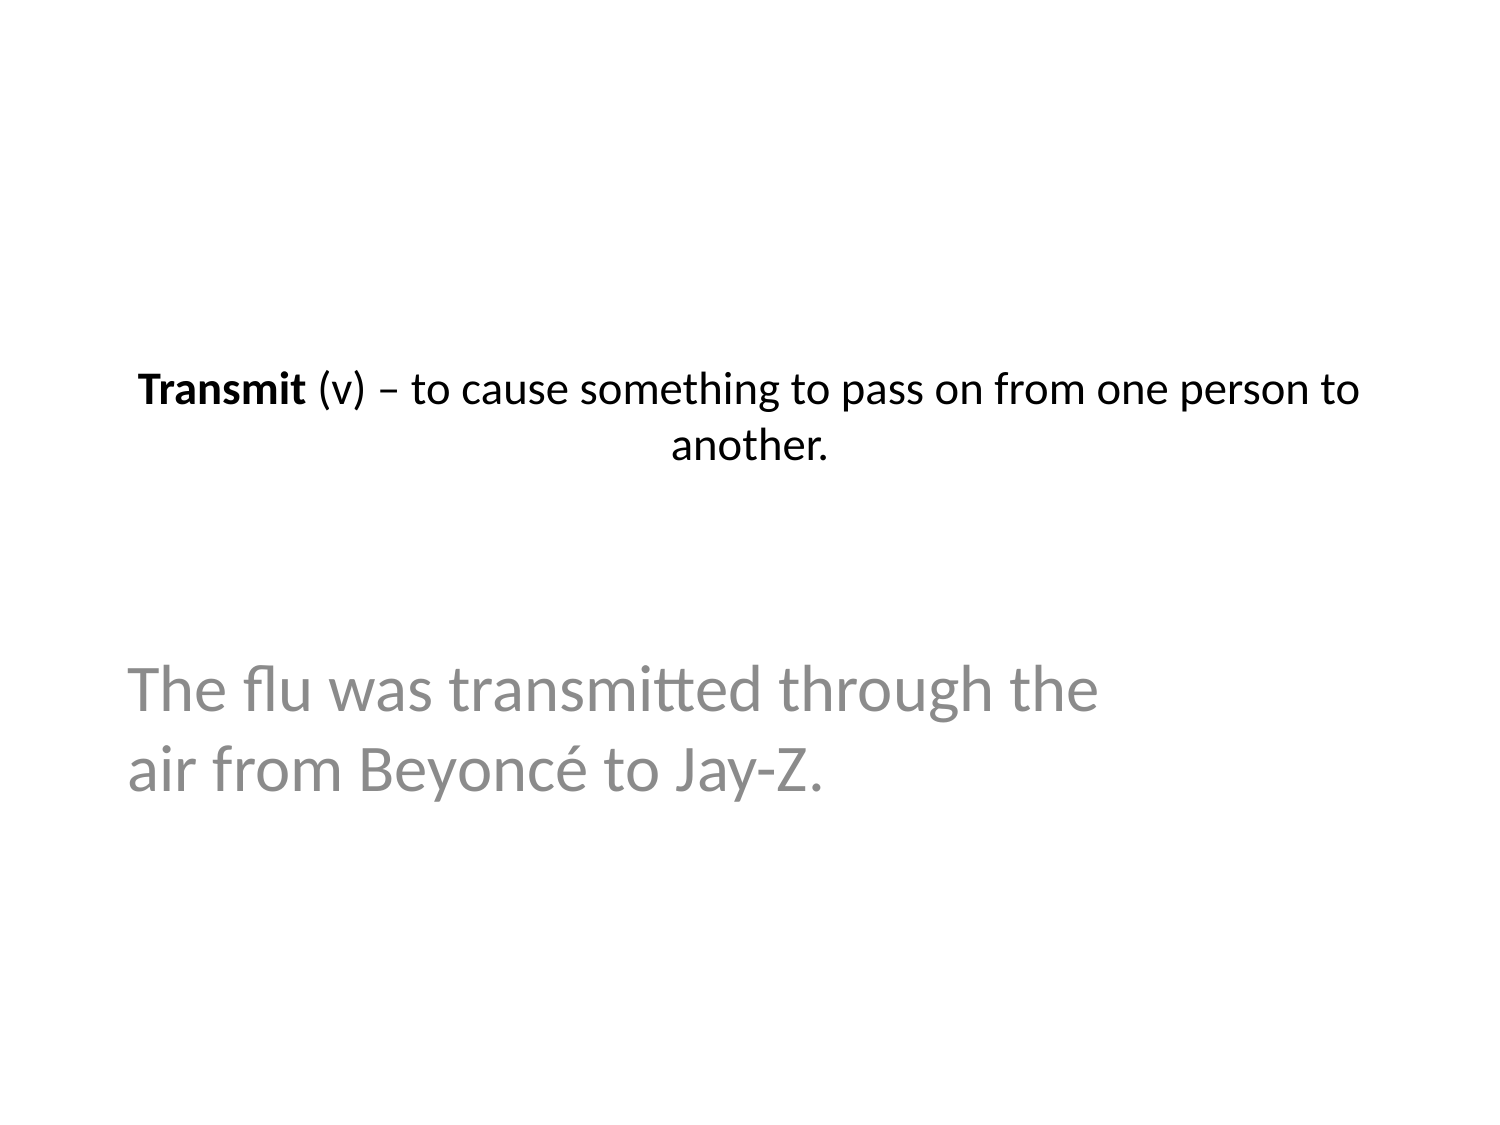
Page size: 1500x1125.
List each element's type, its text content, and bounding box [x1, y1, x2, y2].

subtitle The flu was transmitted through the air from Beyoncé to Jay-Z. [112, 637, 1163, 925]
title Transmit (v) – to cause something to pass on from one person to another. [112, 349, 1388, 591]
